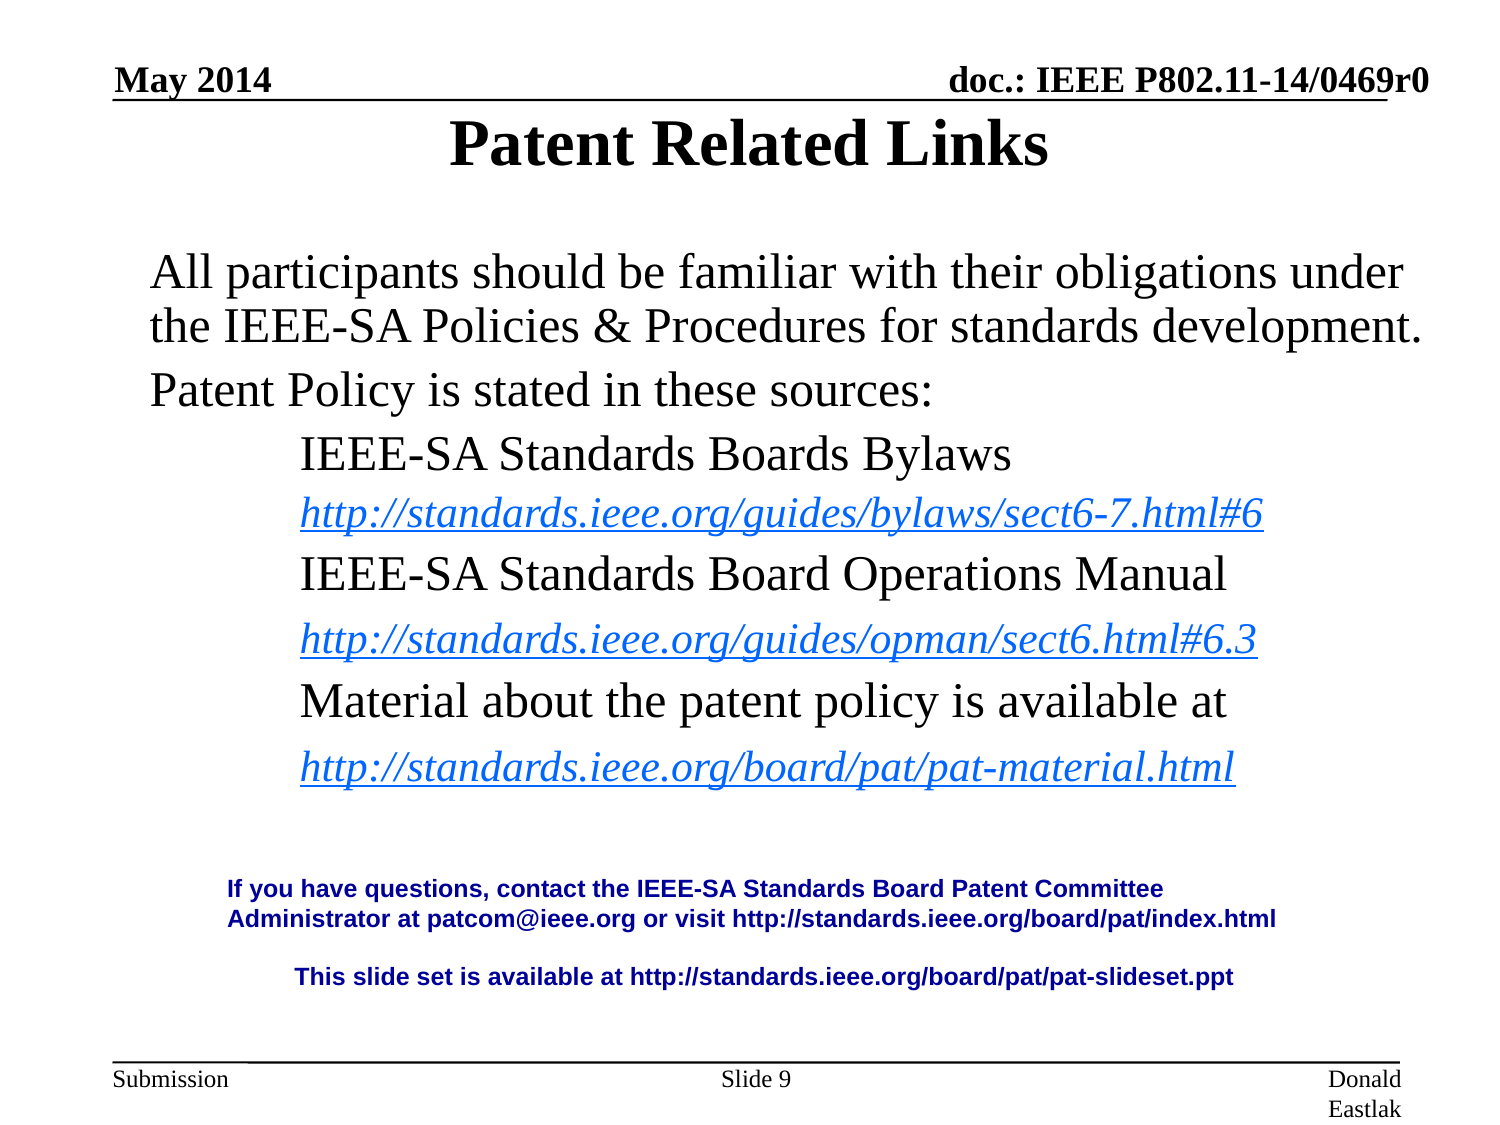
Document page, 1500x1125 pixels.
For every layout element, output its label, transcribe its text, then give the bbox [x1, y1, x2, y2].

footer Donald Eastlake 3rd, Huawei Technologies [1325, 1062, 1402, 1093]
title Patent Related Links [75, 45, 1425, 233]
slide_number Slide 9 [712, 1062, 800, 1093]
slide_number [114, 54, 290, 100]
text_box If you have questions, contact the IEEE-SA Standards Board Patent Committee Administrator at patcom@ieee.org or visit http://standards.ieee.org/board/pat/index.html This slide set is available at http://standards.ieee.org/board/pat/pat-slideset.ppt [212, 865, 1325, 998]
list All participants should be familiar with their obligations under the IEEE-SA Policies & Procedures for standards development. Patent Policy is stated in these sources: IEEE-SA Standards Boards Bylaws http://standards.ieee.org/guides/bylaws/sect6-7.html#6 IEEE-SA Standards Board Operations Manual http://standards.ieee.org/guides/opman/sect6.html#6.3 Material about the patent policy is available at http://standards.ieee.org/board/pat/pat-material.html [12, 237, 1488, 875]
